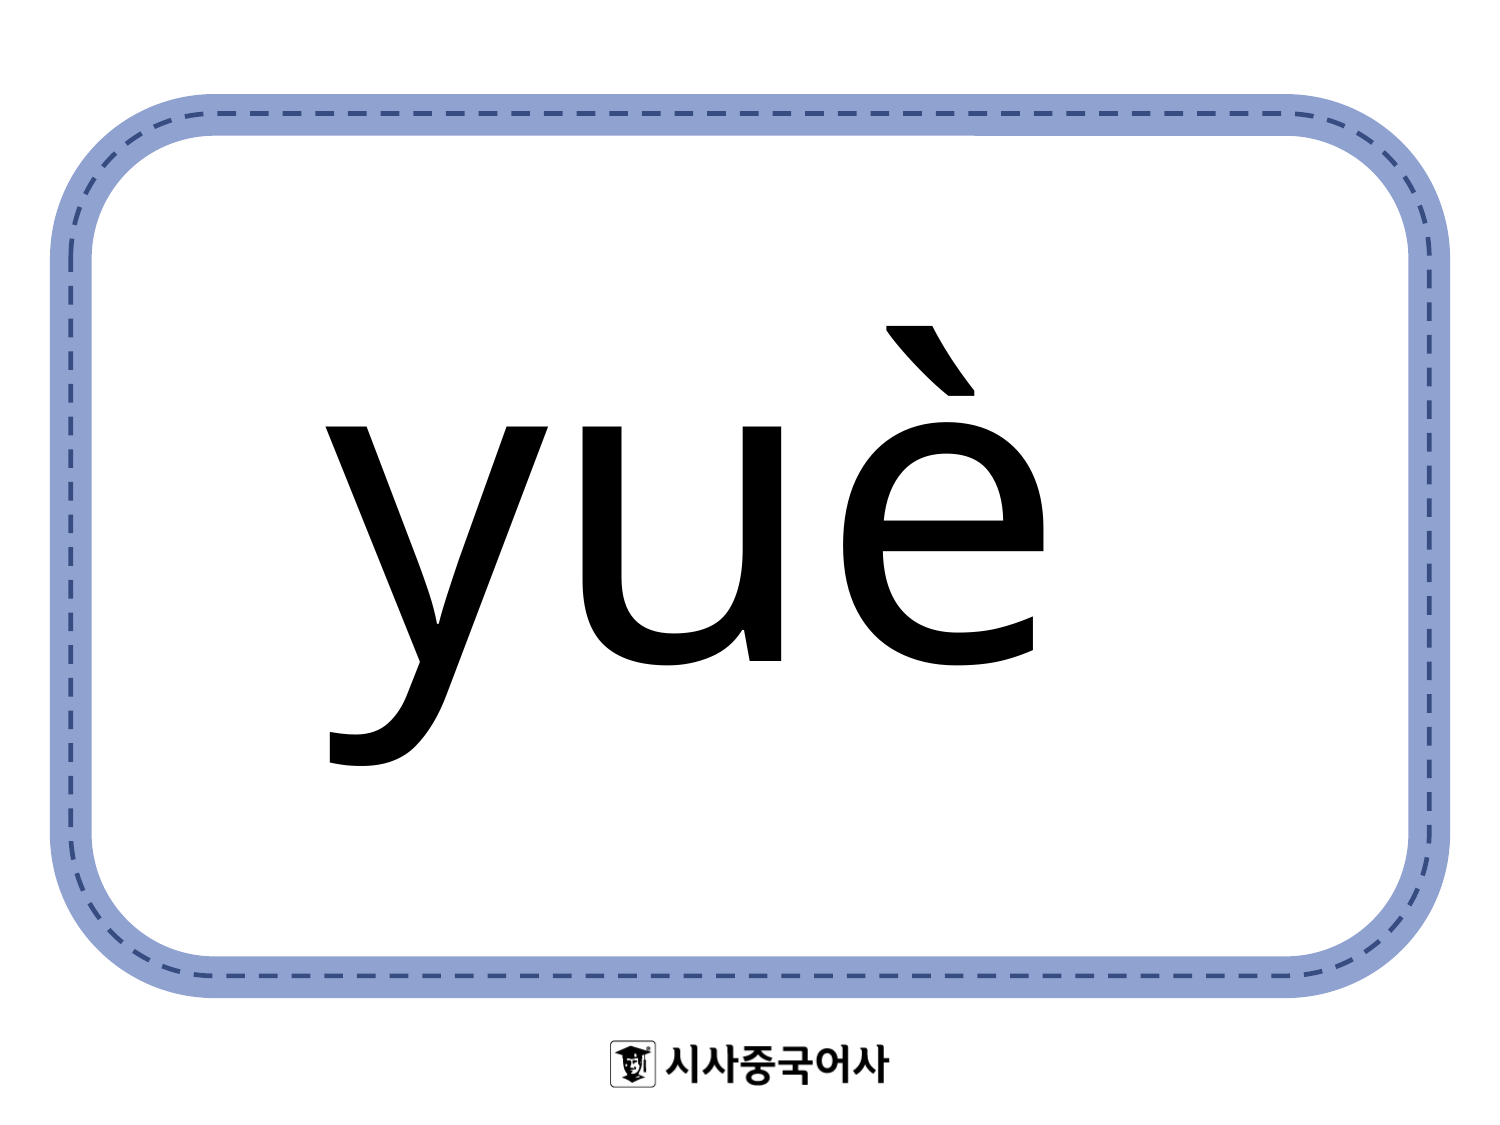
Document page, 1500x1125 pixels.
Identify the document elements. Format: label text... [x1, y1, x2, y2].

text_box yuè [145, 160, 1354, 824]
picture [602, 1034, 898, 1094]
